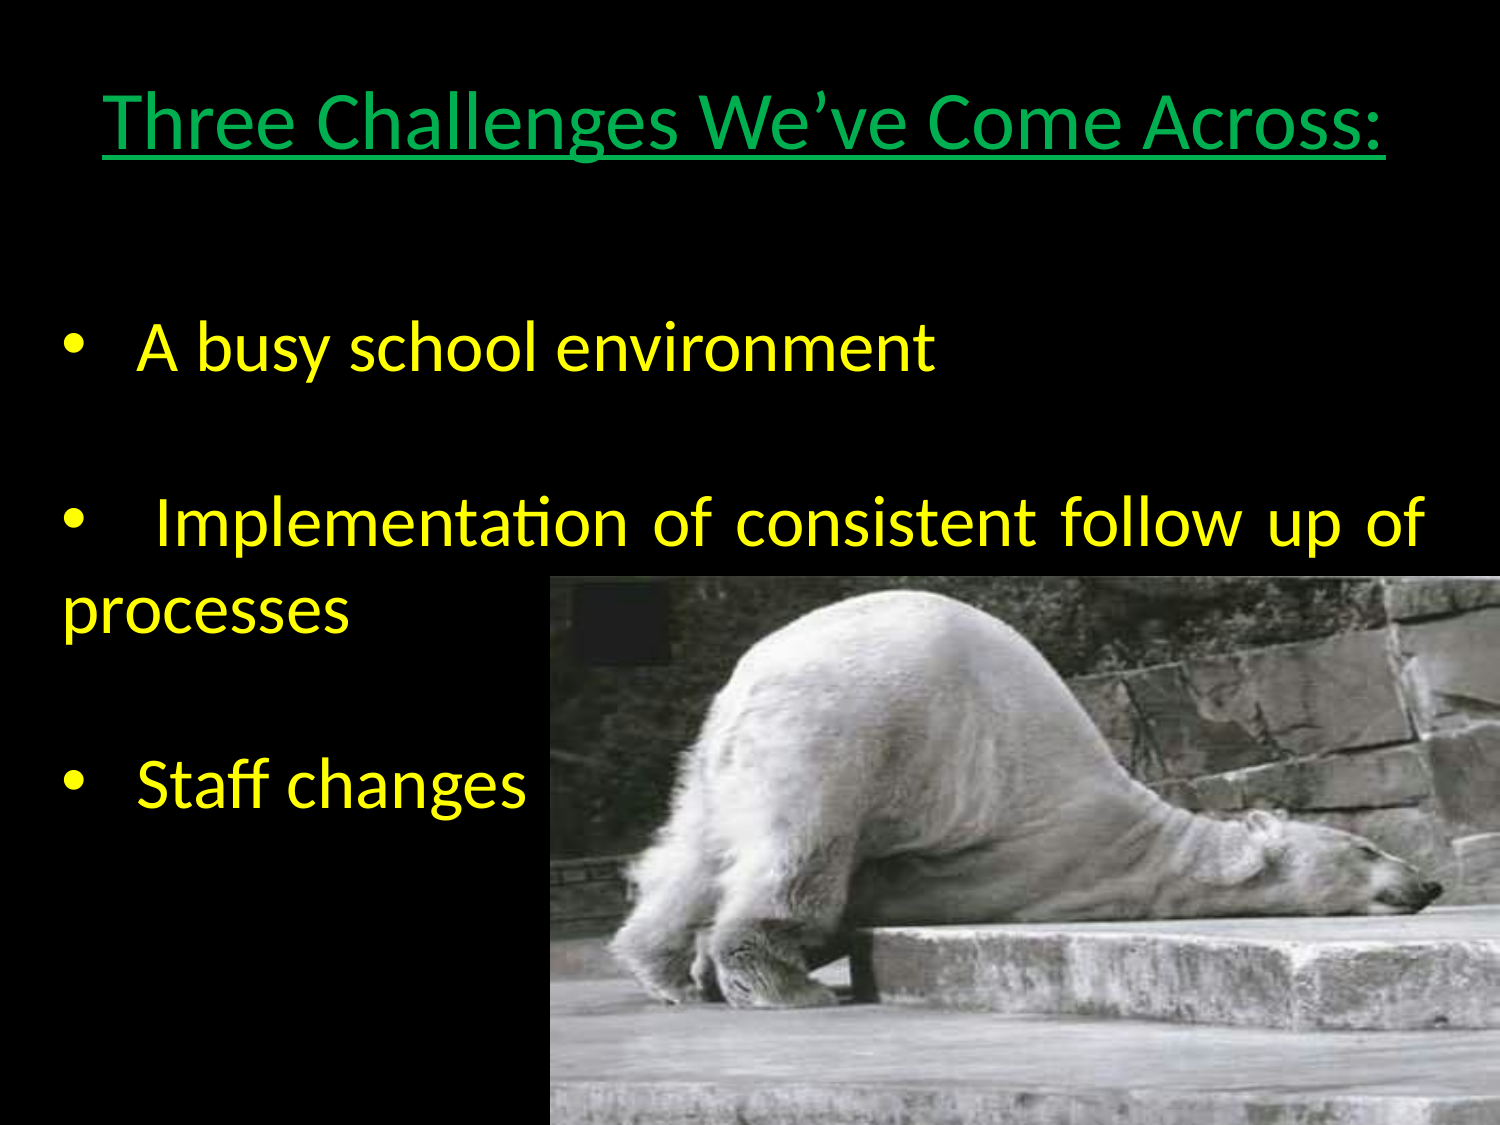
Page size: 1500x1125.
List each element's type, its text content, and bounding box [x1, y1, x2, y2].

text_box Three Challenges We’ve Come Across: A busy school environment Implementation of consistent follow up of processes Staff changes [46, 58, 1442, 831]
picture [550, 576, 1500, 1125]
